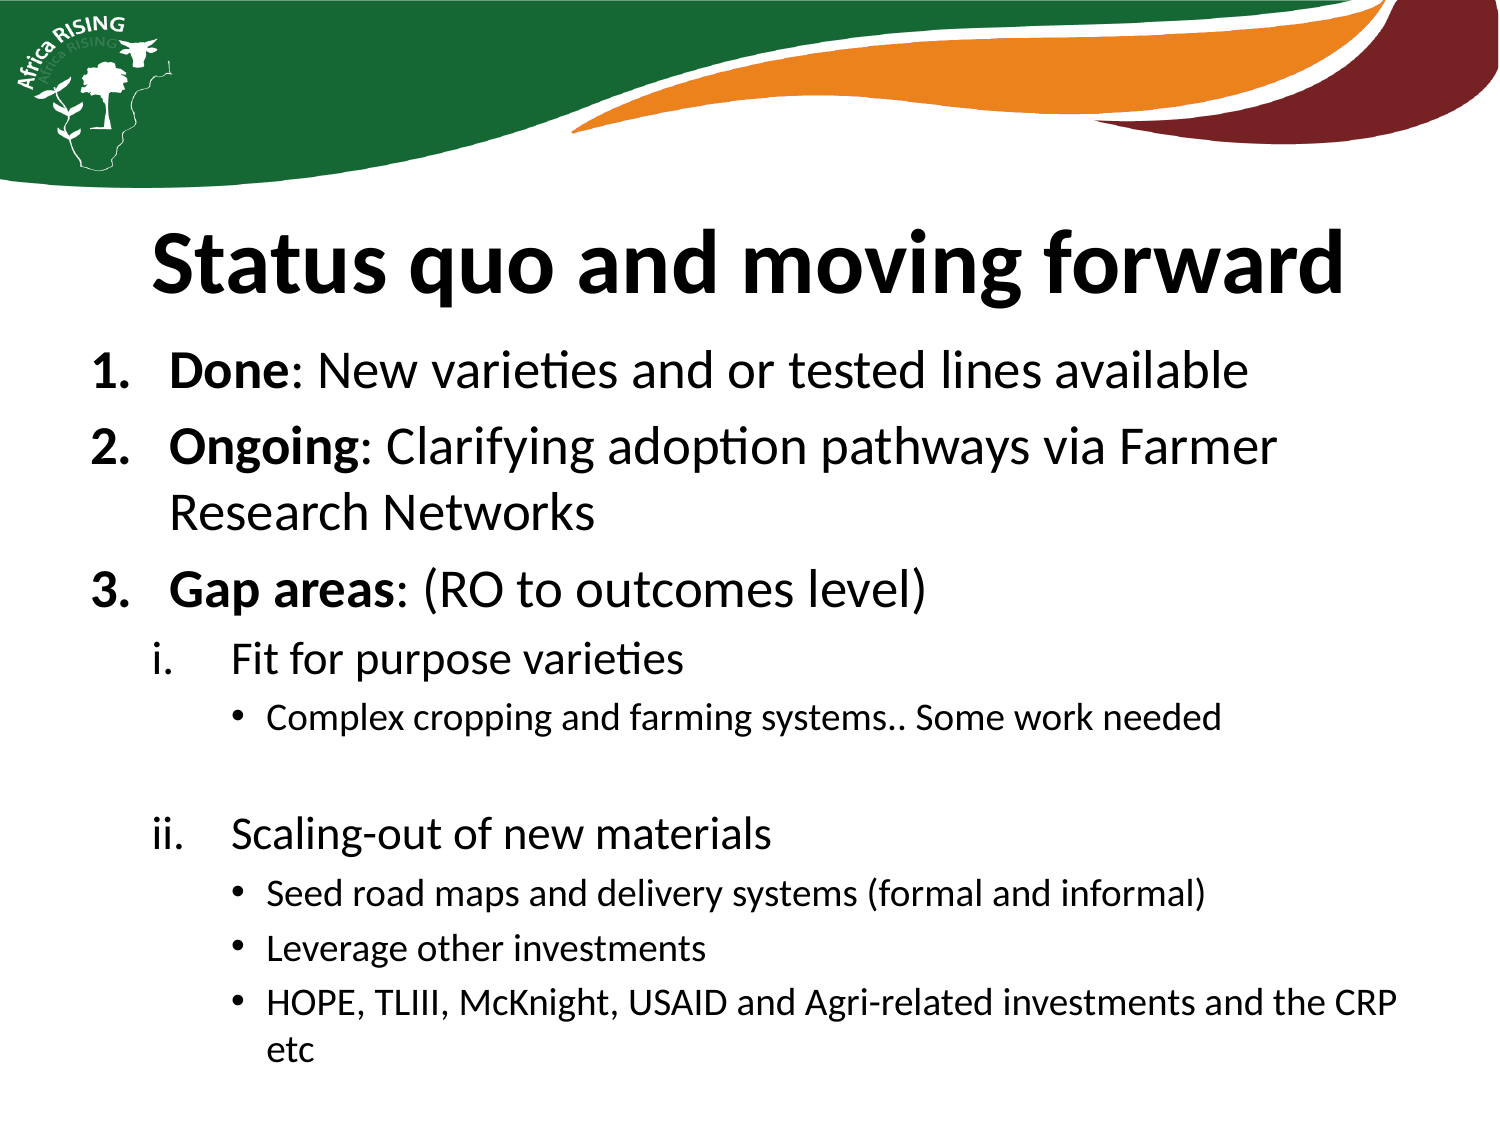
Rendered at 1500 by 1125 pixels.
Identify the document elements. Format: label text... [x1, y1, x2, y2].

list Done: New varieties and or tested lines available Ongoing: Clarifying adoption pathways via Farmer Research Networks Gap areas: (RO to outcomes level) Fit for purpose varieties Complex cropping and farming systems.. Some work needed Scaling-out of new materials Seed road maps and delivery systems (formal and informal) Leverage other investments HOPE, TLIII, McKnight, USAID and Agri-related investments and the CRP etc [75, 326, 1425, 1079]
title Status quo and moving forward [75, 187, 1425, 326]
picture [0, 0, 1499, 188]
